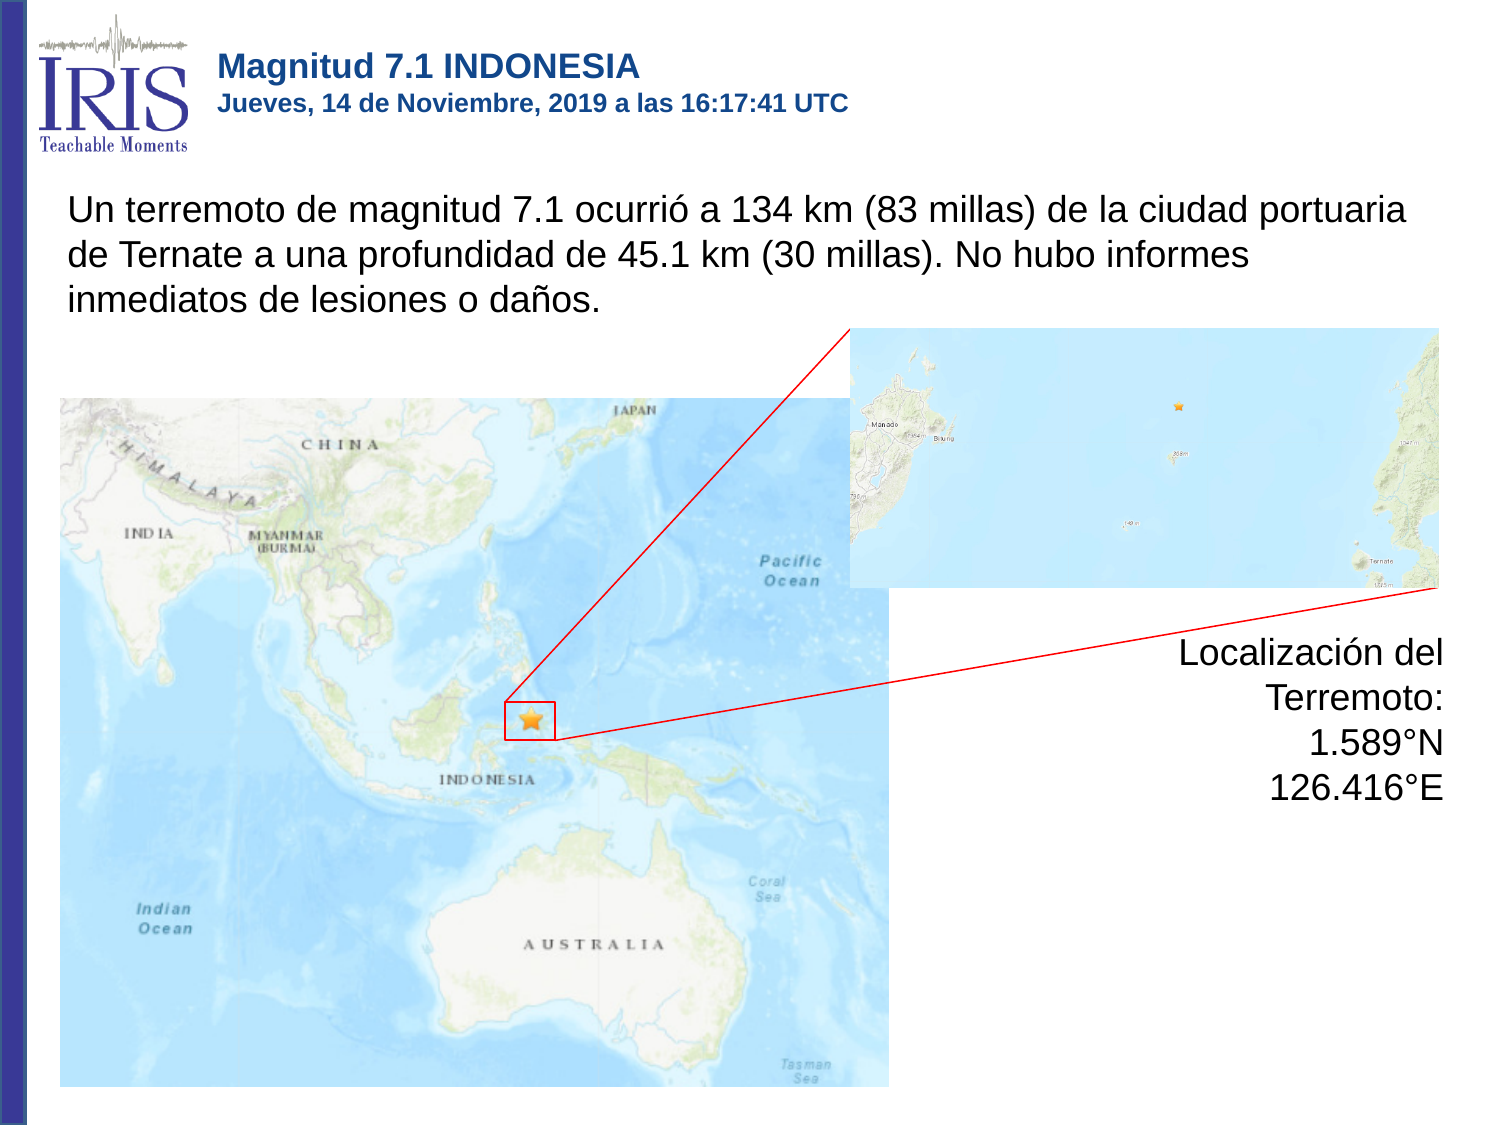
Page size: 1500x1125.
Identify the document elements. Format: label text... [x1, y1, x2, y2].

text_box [554, 587, 1439, 741]
text_box Localización del Terremoto: 1.589°N 126.416°E [1108, 620, 1459, 860]
picture [849, 328, 1439, 588]
text_box Magnitud 7.1 INDONESIA Jueves, 14 de Noviembre, 2019 a las 16:17:41 UTC [202, 0, 1499, 125]
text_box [504, 328, 848, 703]
text_box Un terremoto de magnitud 7.1 ocurrió a 134 km (83 millas) de la ciudad portuaria de Ternate a una profundidad de 45.1 km (30 millas). No hubo informes inmediatos de lesiones o daños. [52, 177, 1438, 328]
picture [39, 12, 188, 165]
picture [59, 398, 889, 1087]
text_box [0, 0, 27, 1125]
